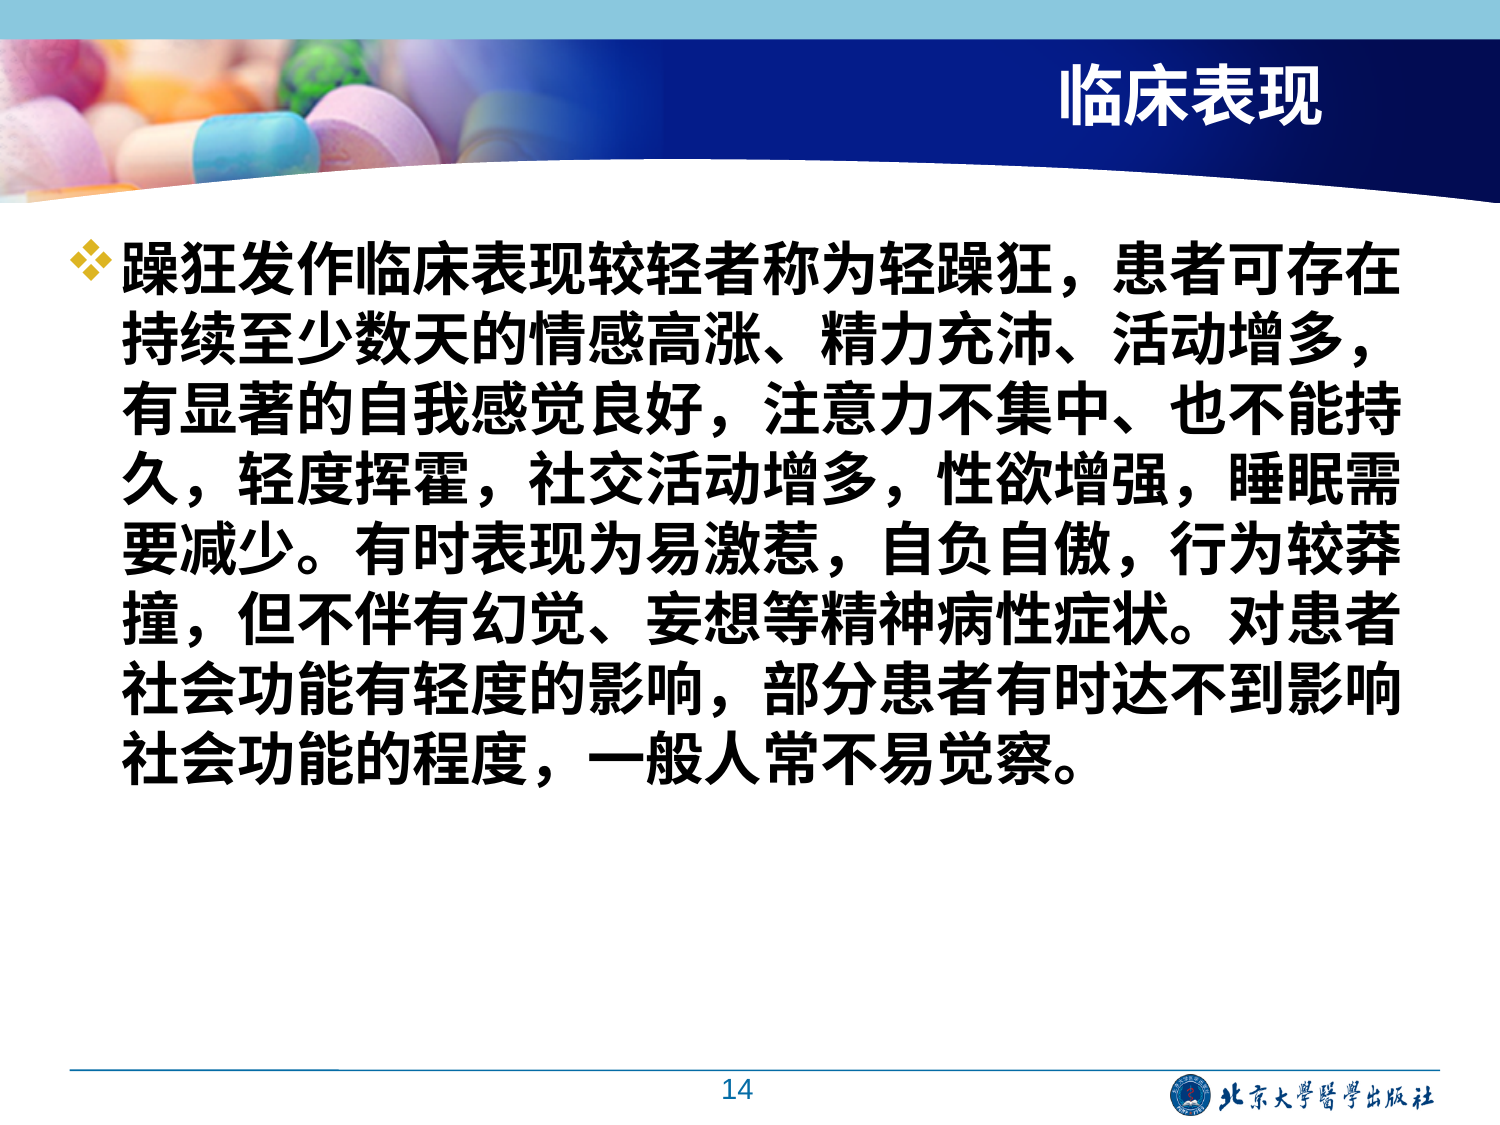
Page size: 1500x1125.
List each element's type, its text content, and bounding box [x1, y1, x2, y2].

list 躁狂发作临床表现较轻者称为轻躁狂，患者可存在持续至少数天的情感高涨、精力充沛、活动增多，有显著的自我感觉良好，注意力不集中、也不能持久，轻度挥霍，社交活动增多，性欲增强，睡眠需要减少。有时表现为易激惹，自负自傲，行为较莽撞，但不伴有幻觉、妄想等精神病性症状。对患者社会功能有轻度的影响，部分患者有时达不到影响社会功能的程度，一般人常不易觉察。 [49, 224, 1463, 1026]
picture [1170, 1074, 1436, 1118]
slide_number 14 [562, 1062, 913, 1114]
text_box 临床表现 [996, 46, 1383, 142]
picture [0, 40, 1500, 203]
